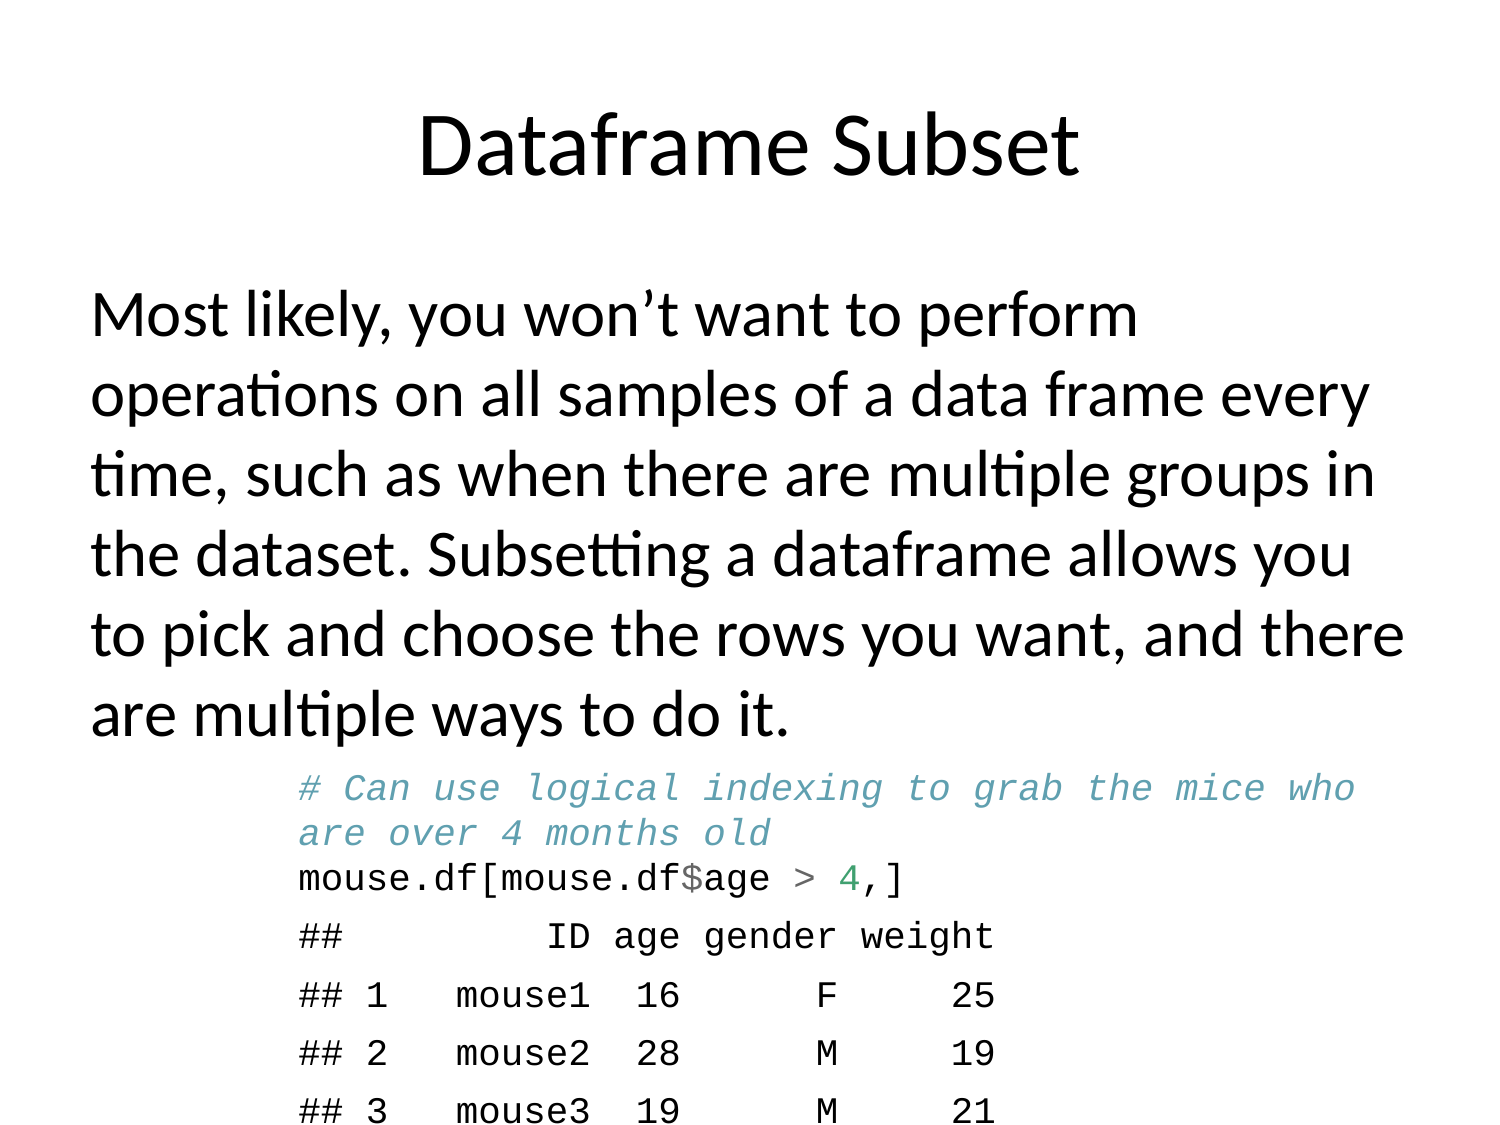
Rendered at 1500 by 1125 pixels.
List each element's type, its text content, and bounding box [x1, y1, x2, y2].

title Dataframe Subset [75, 45, 1425, 233]
list Most likely, you won’t want to perform operations on all samples of a data frame every time, such as when there are multiple groups in the dataset. Subsetting a dataframe allows you to pick and choose the rows you want, and there are multiple ways to do it. # Can use logical indexing to grab the mice who are over 4 months old mouse.df[mouse.df$age > 4,] ## ID age gender weight ## 1 mouse1 16 F 25 ## 2 mouse2 28 M 19 ## 3 mouse3 19 M 21 ## 4 mouse4 21 F 19 ## 5 mouse5 23 M 19 ## 6 mouse6 20 F 27 ## 7 mouse7 25 F 22 ## 8 mouse8 24 M 21 ## 9 mouse9 27 M 17 ## 10 mouse10 22 F 22 [75, 262, 1425, 1005]
